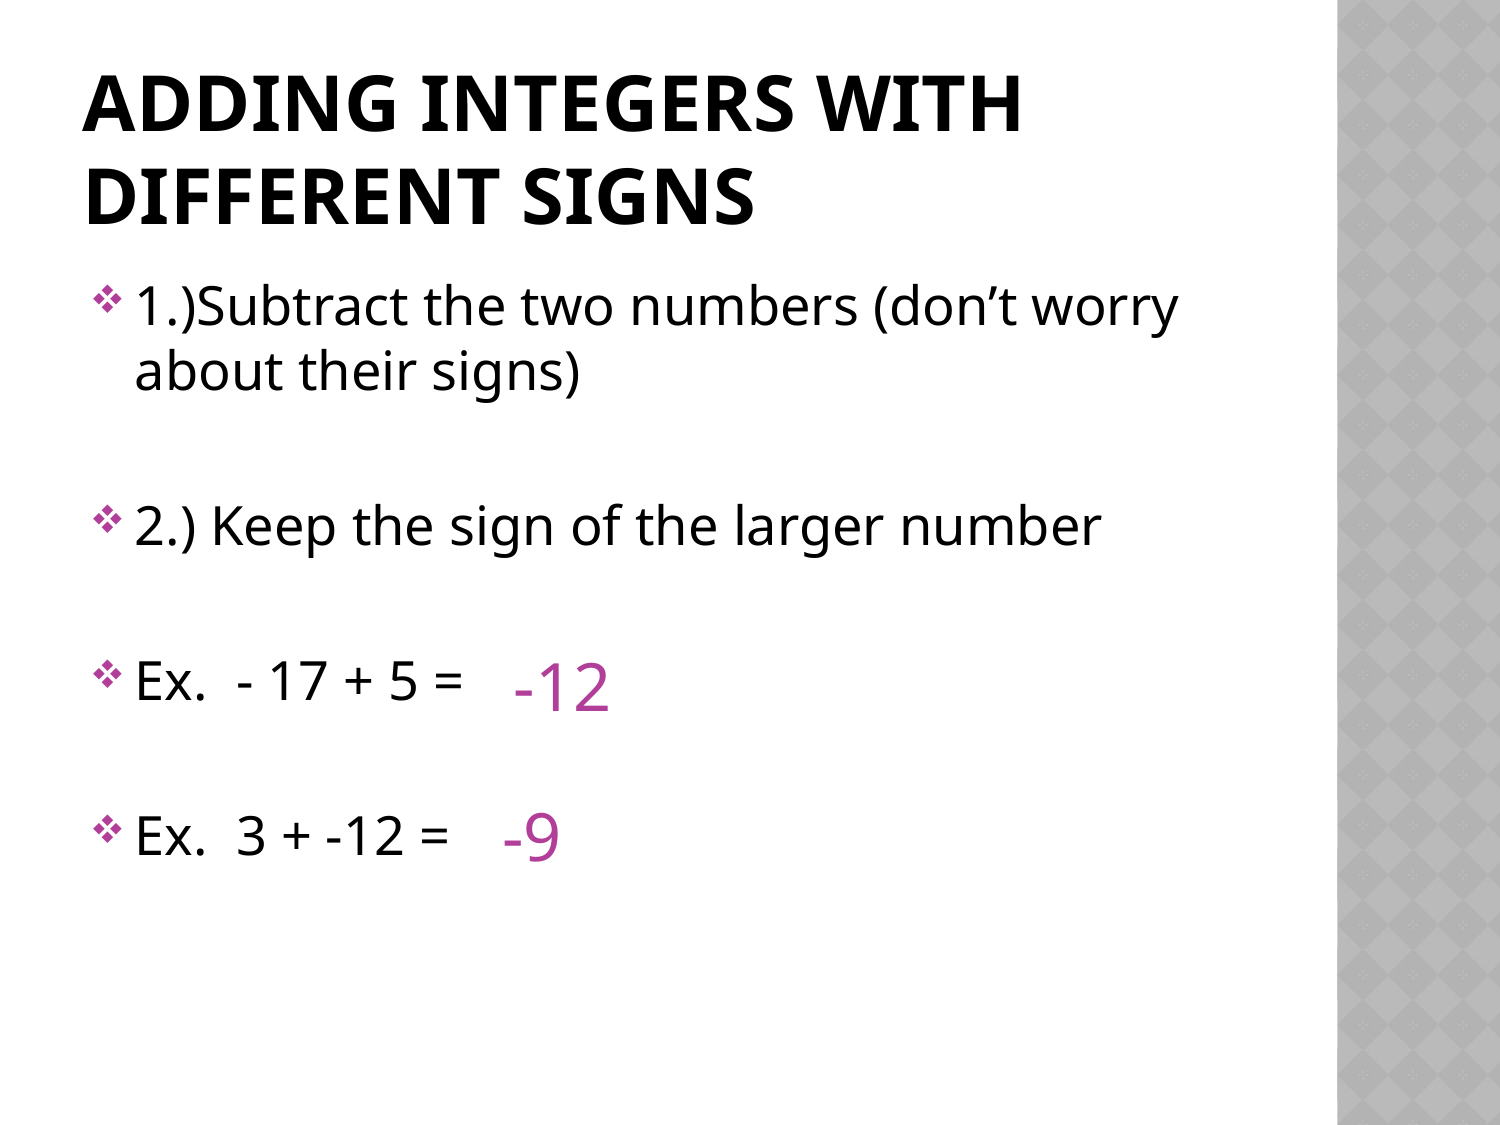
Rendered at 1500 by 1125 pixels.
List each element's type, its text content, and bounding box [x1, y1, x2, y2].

text_box -9 [487, 787, 578, 883]
list 1.)Subtract the two numbers (don’t worry about their signs) 2.) Keep the sign of the larger number Ex. - 17 + 5 = Ex. 3 + -12 = [75, 264, 1263, 1059]
text_box -12 [499, 637, 627, 733]
title Adding integers with different signs [75, 52, 1263, 240]
